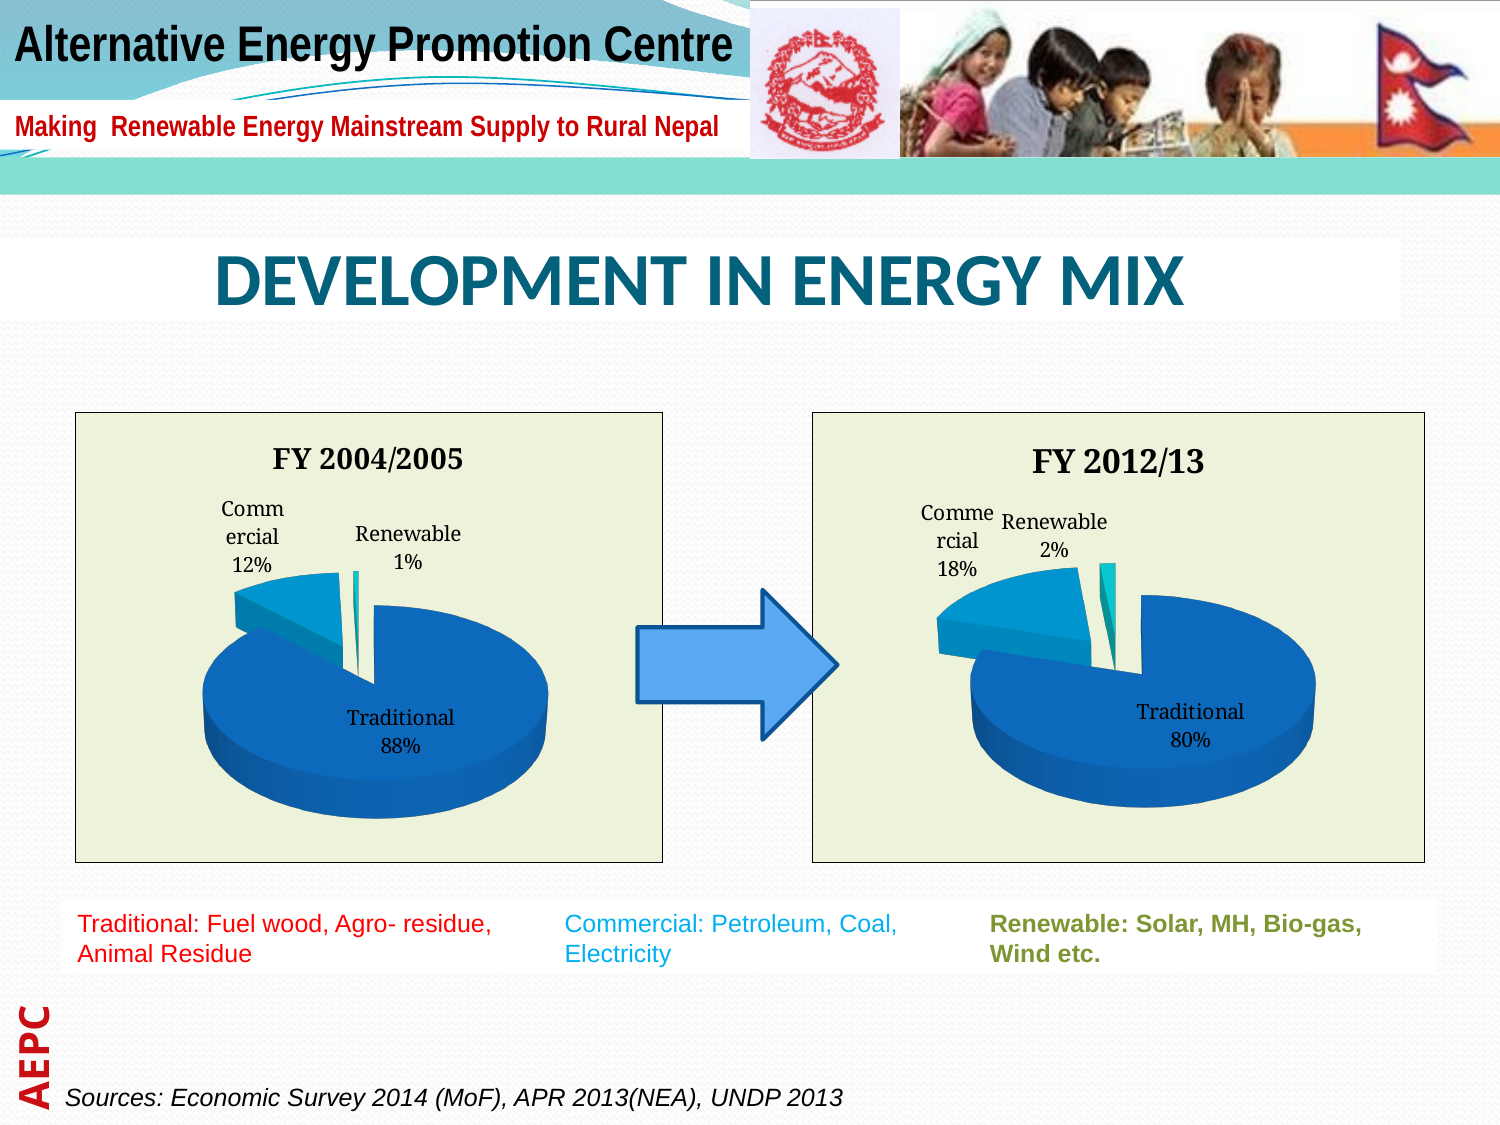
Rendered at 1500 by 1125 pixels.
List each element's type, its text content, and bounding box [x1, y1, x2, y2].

text_box Renewable: Solar, MH, Bio-gas, Wind etc. [974, 899, 1438, 975]
text_box Traditional: Fuel wood, Agro- residue, Animal Residue [62, 899, 549, 975]
text_box Commercial: Petroleum, Coal, Electricity [549, 899, 974, 975]
picture [750, 0, 1500, 157]
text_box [74, 412, 1426, 863]
title DEVELOPMENT IN ENERGY MIX [0, 237, 1401, 321]
text_box Sources: Economic Survey 2014 (MoF), APR 2013(NEA), UNDP 2013 [49, 1074, 1163, 1120]
